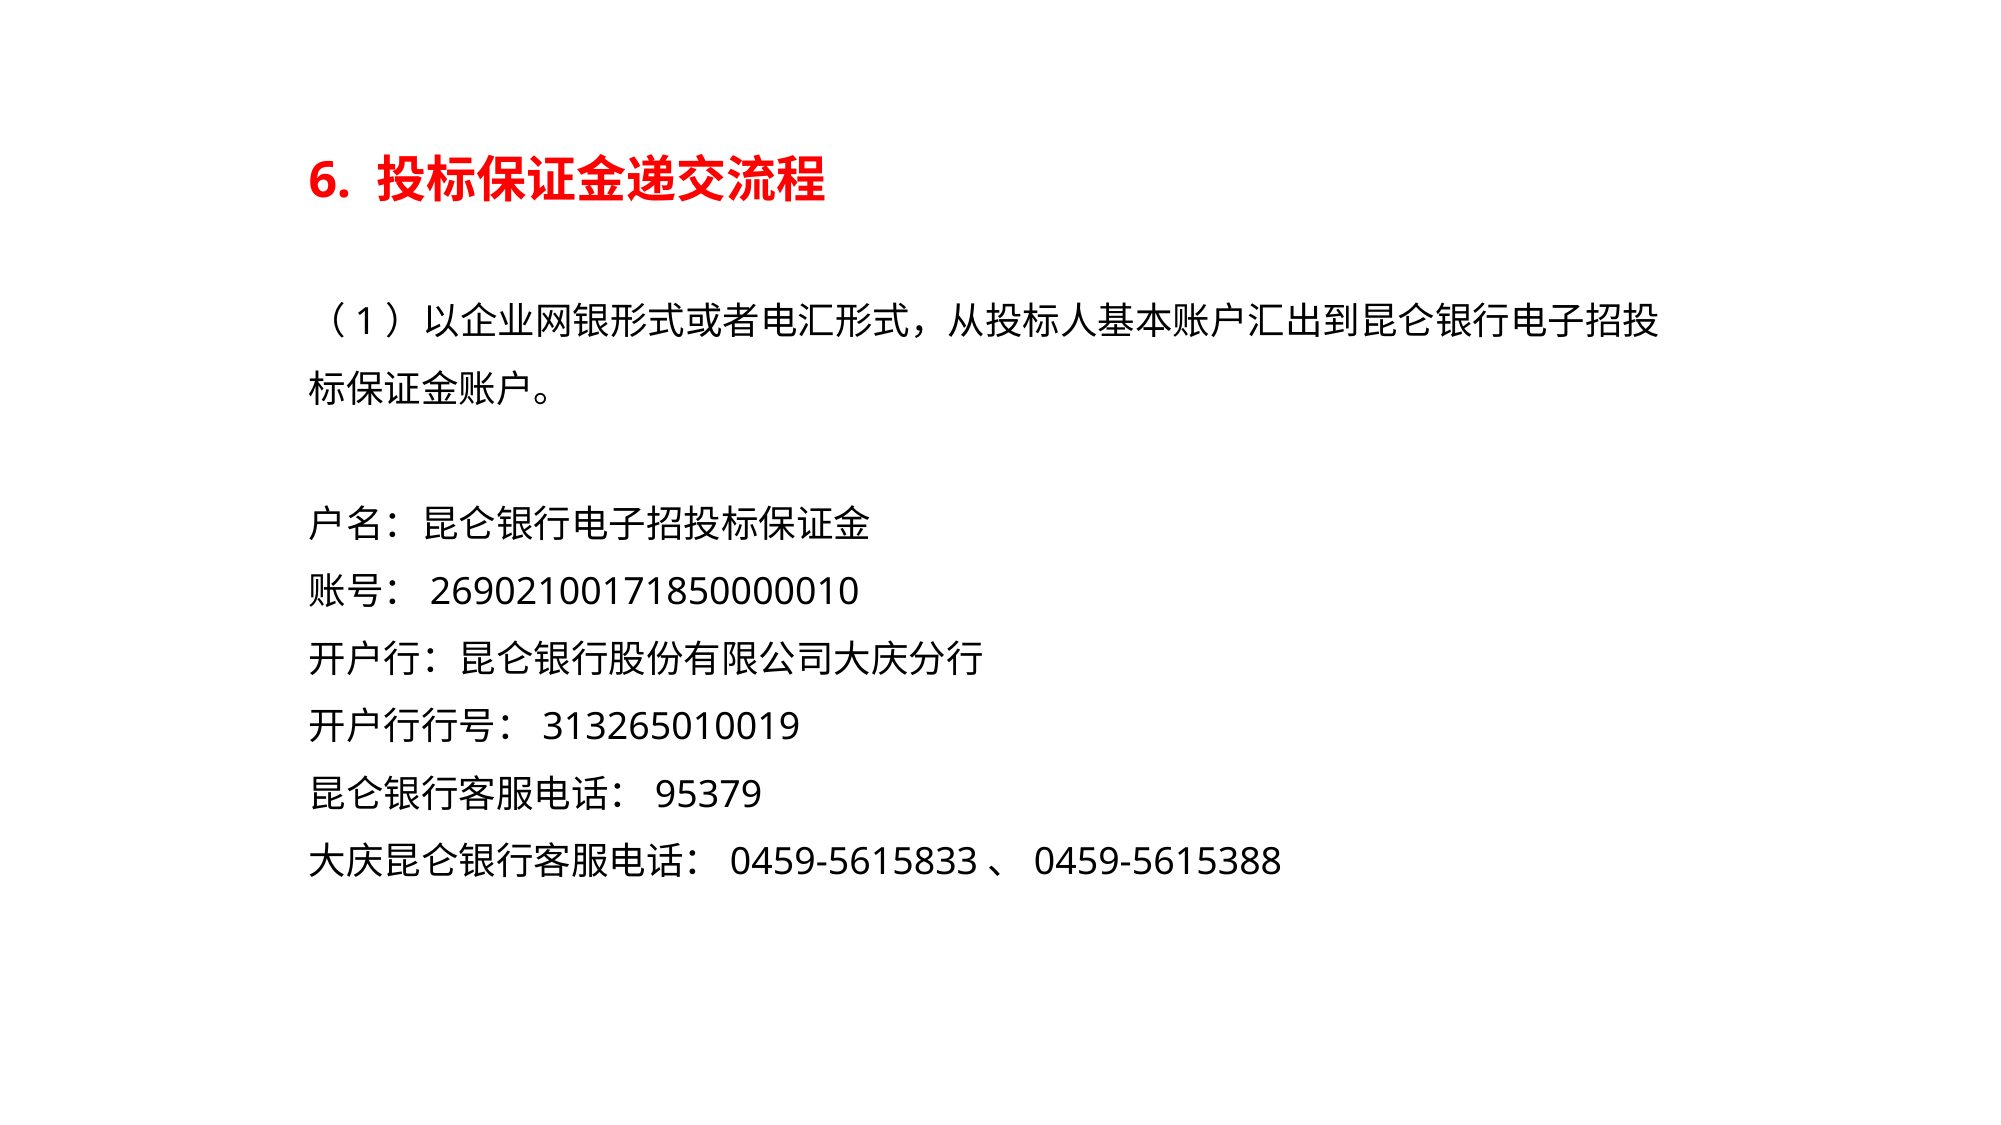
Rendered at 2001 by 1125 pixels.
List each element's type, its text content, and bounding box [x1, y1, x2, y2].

text_box 6. 投标保证金递交流程 （1）以企业网银形式或者电汇形式，从投标人基本账户汇出到昆仑银行电子招投标保证金账户。 户名：昆仑银行电子招投标保证金 账号：26902100171850000010 开户行：昆仑银行股份有限公司大庆分行 开户行行号：313265010019 昆仑银行客服电话：95379 大庆昆仑银行客服电话：0459-5615833、0459-5615388 [293, 109, 1707, 890]
